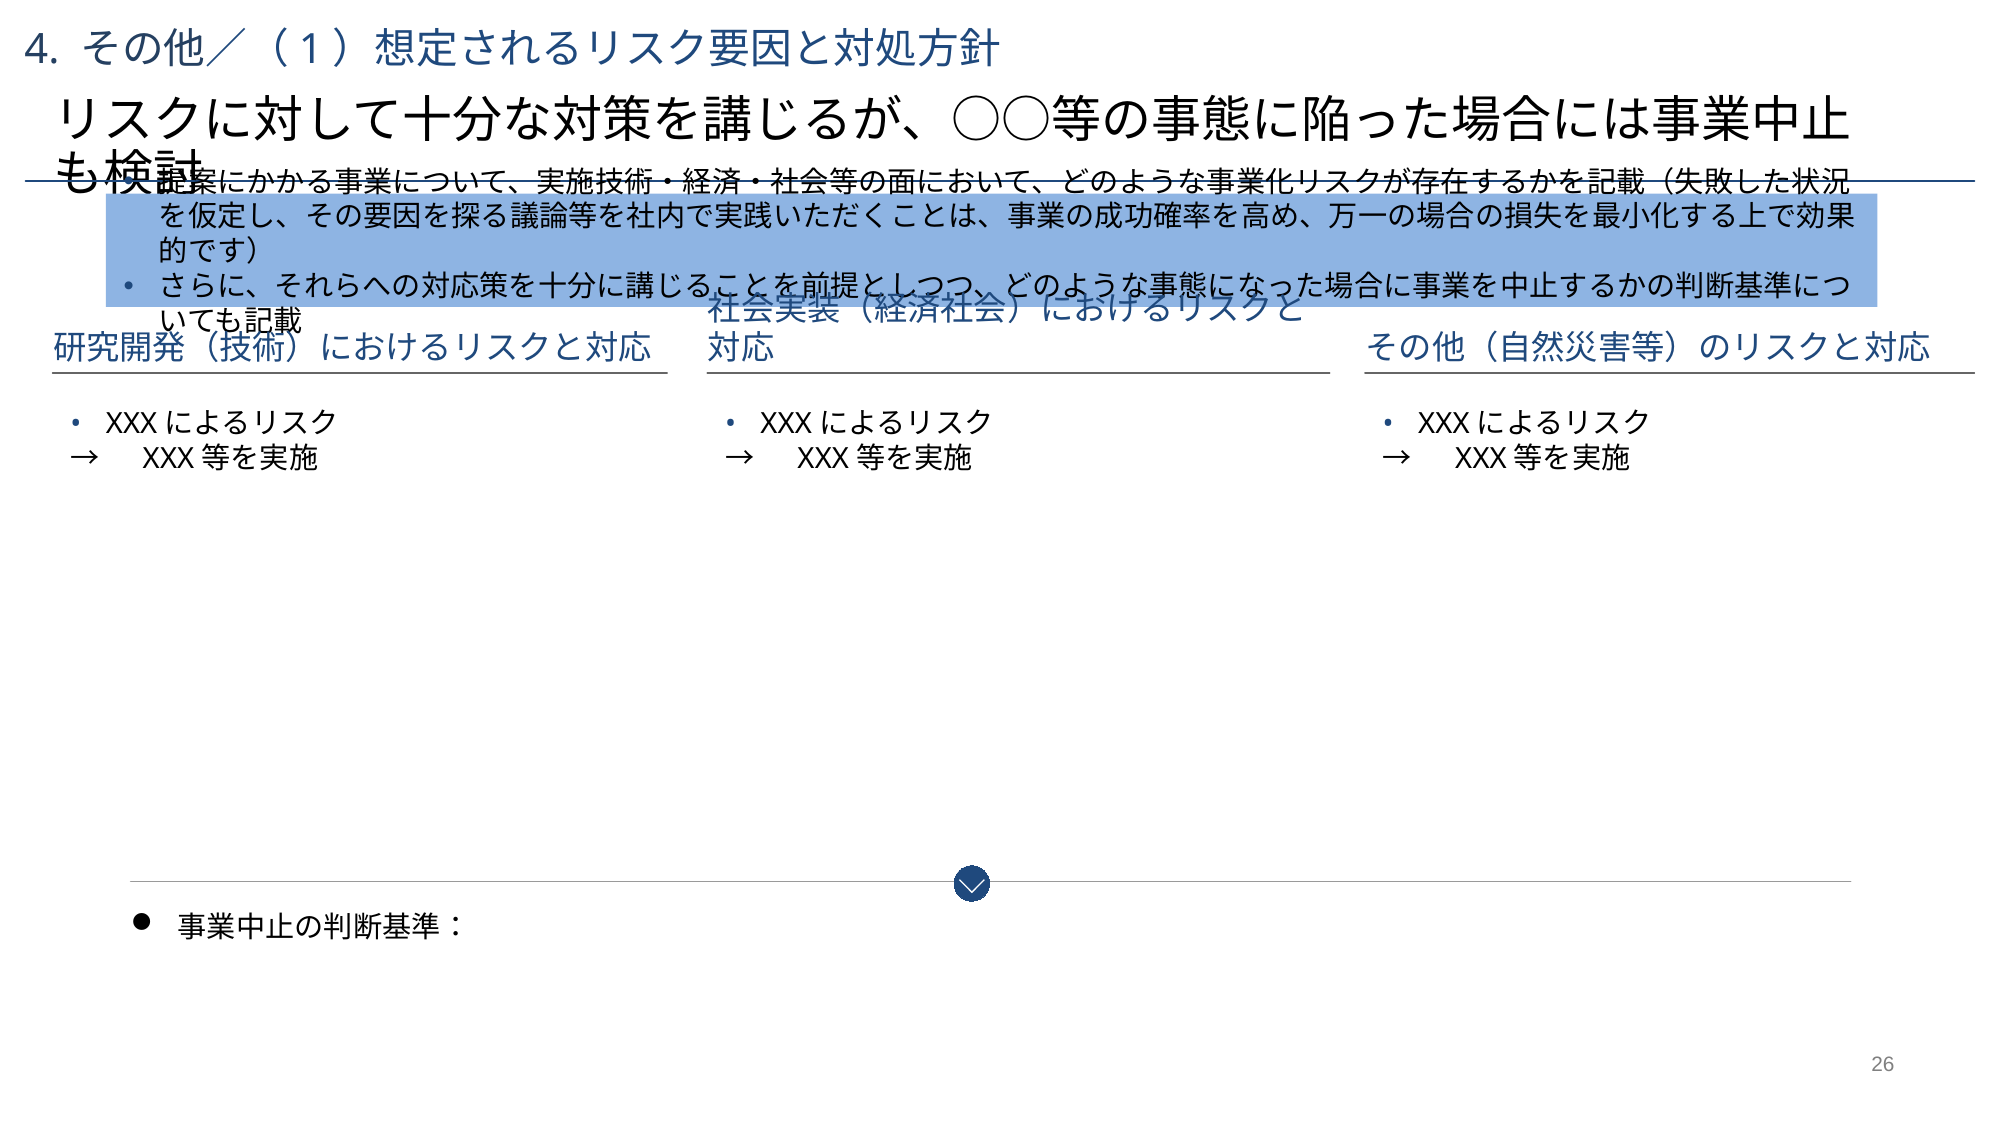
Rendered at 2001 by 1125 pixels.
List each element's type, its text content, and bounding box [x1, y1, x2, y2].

text_box リスクに対して十分な対策を講じるが、○○等の事態に陥った場合には事業中止も検討 [53, 94, 1899, 180]
text_box 事業中止の判断基準： [130, 900, 1852, 1065]
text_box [707, 320, 1330, 453]
text_box 提案にかかる事業について、実施技術・経済・社会等の面において、どのような事業化リスクが存在するかを記載（失敗した状況を仮定し、その要因を探る議論等を社内で実践いただくことは、事業の成功確率を高め、万一の場合の損失を最小化する上で効果的です） さらに、それらへの対応策を十分に講じることを前提としつつ、どのような事態になった場合に事業を中止するかの判断基準についても記載 [105, 193, 1878, 307]
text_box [52, 320, 668, 453]
text_box リスクに対して十分な対策を講じるが、○○等の事態に陥った場合には事業中止も検討 [53, 182, 1899, 203]
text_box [1364, 320, 1975, 453]
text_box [953, 865, 990, 902]
text_box 4. その他／（1）想定されるリスク要因と対処方針 [24, 28, 1818, 74]
